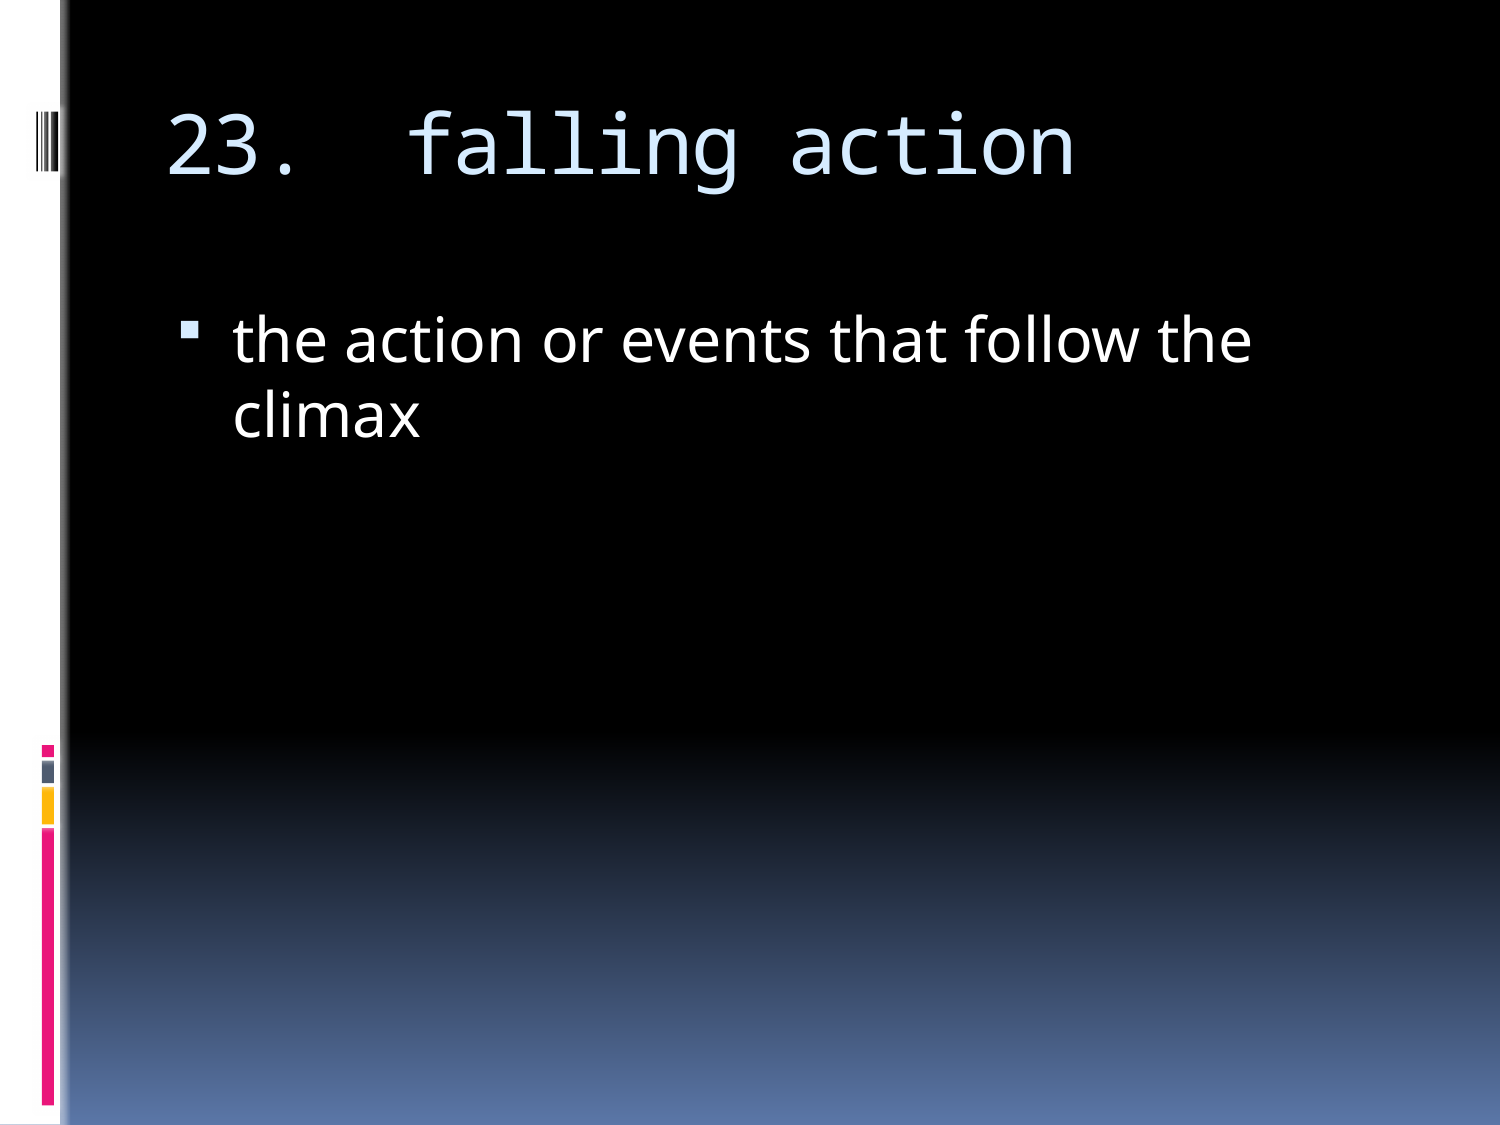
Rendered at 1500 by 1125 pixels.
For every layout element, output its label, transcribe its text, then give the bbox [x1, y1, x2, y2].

list the action or events that follow the climax [150, 292, 1425, 1043]
title 23. falling action [150, 83, 1425, 234]
